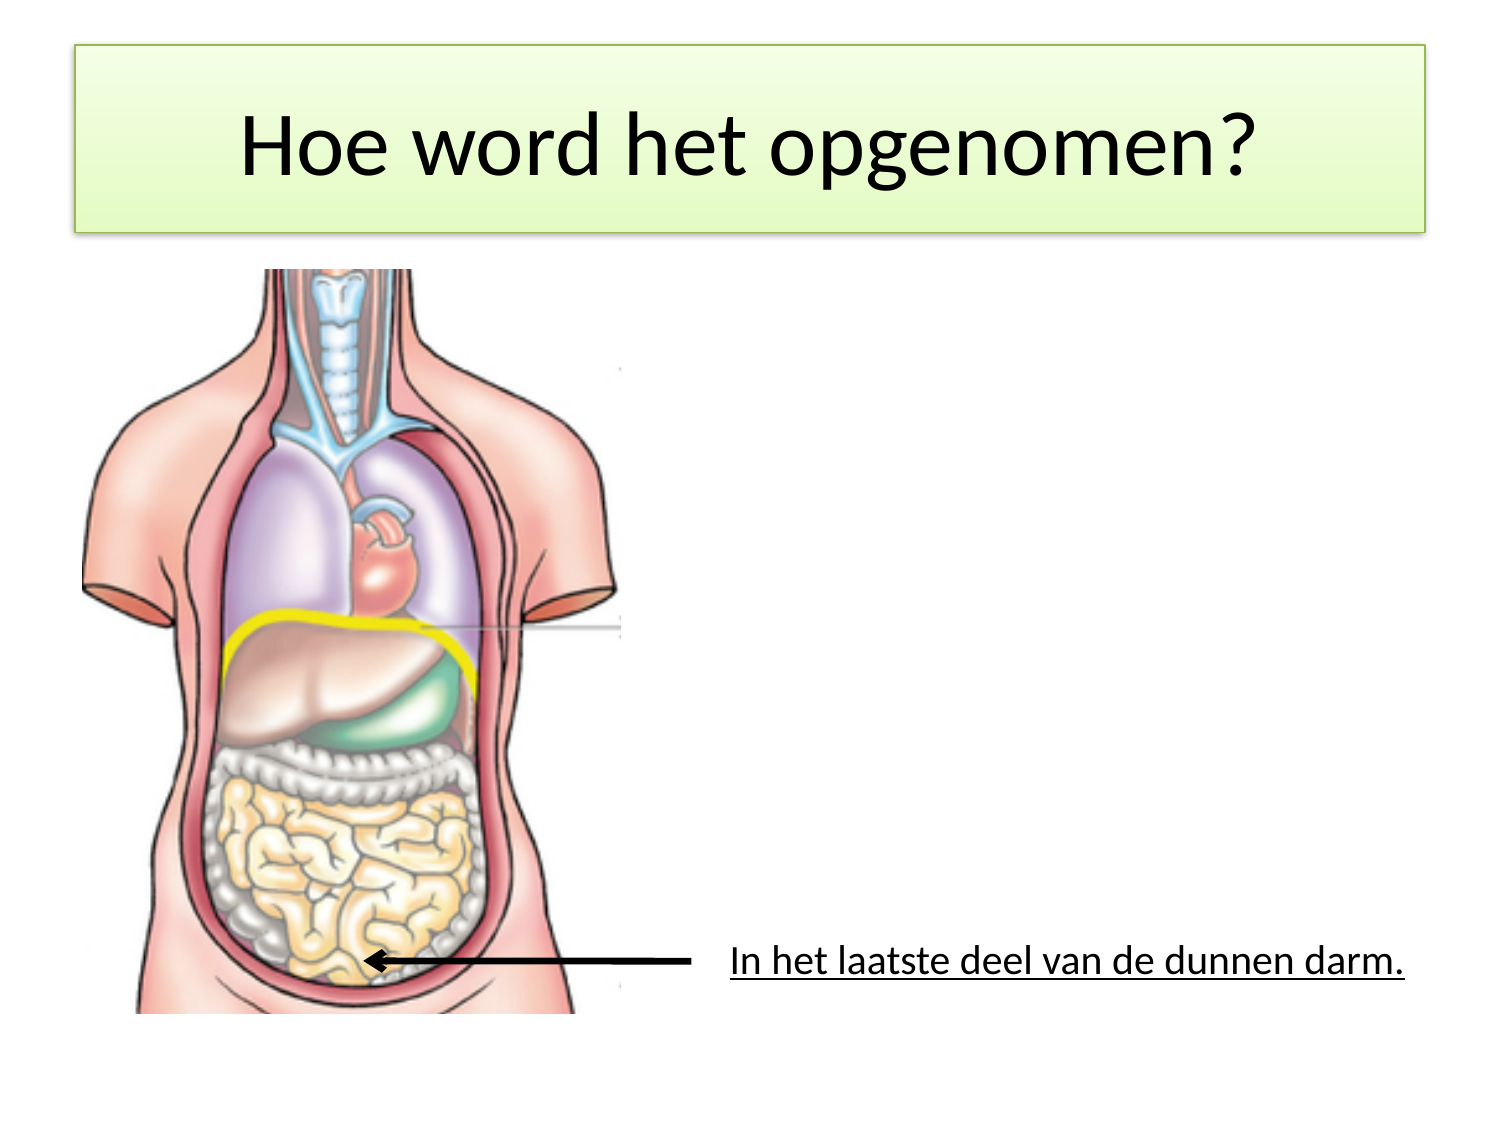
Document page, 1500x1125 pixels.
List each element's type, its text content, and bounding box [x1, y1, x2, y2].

text_box In het laatste deel van de dunnen darm. [714, 925, 1500, 991]
picture [81, 269, 622, 1014]
title Hoe word het opgenomen? [74, 44, 1426, 233]
